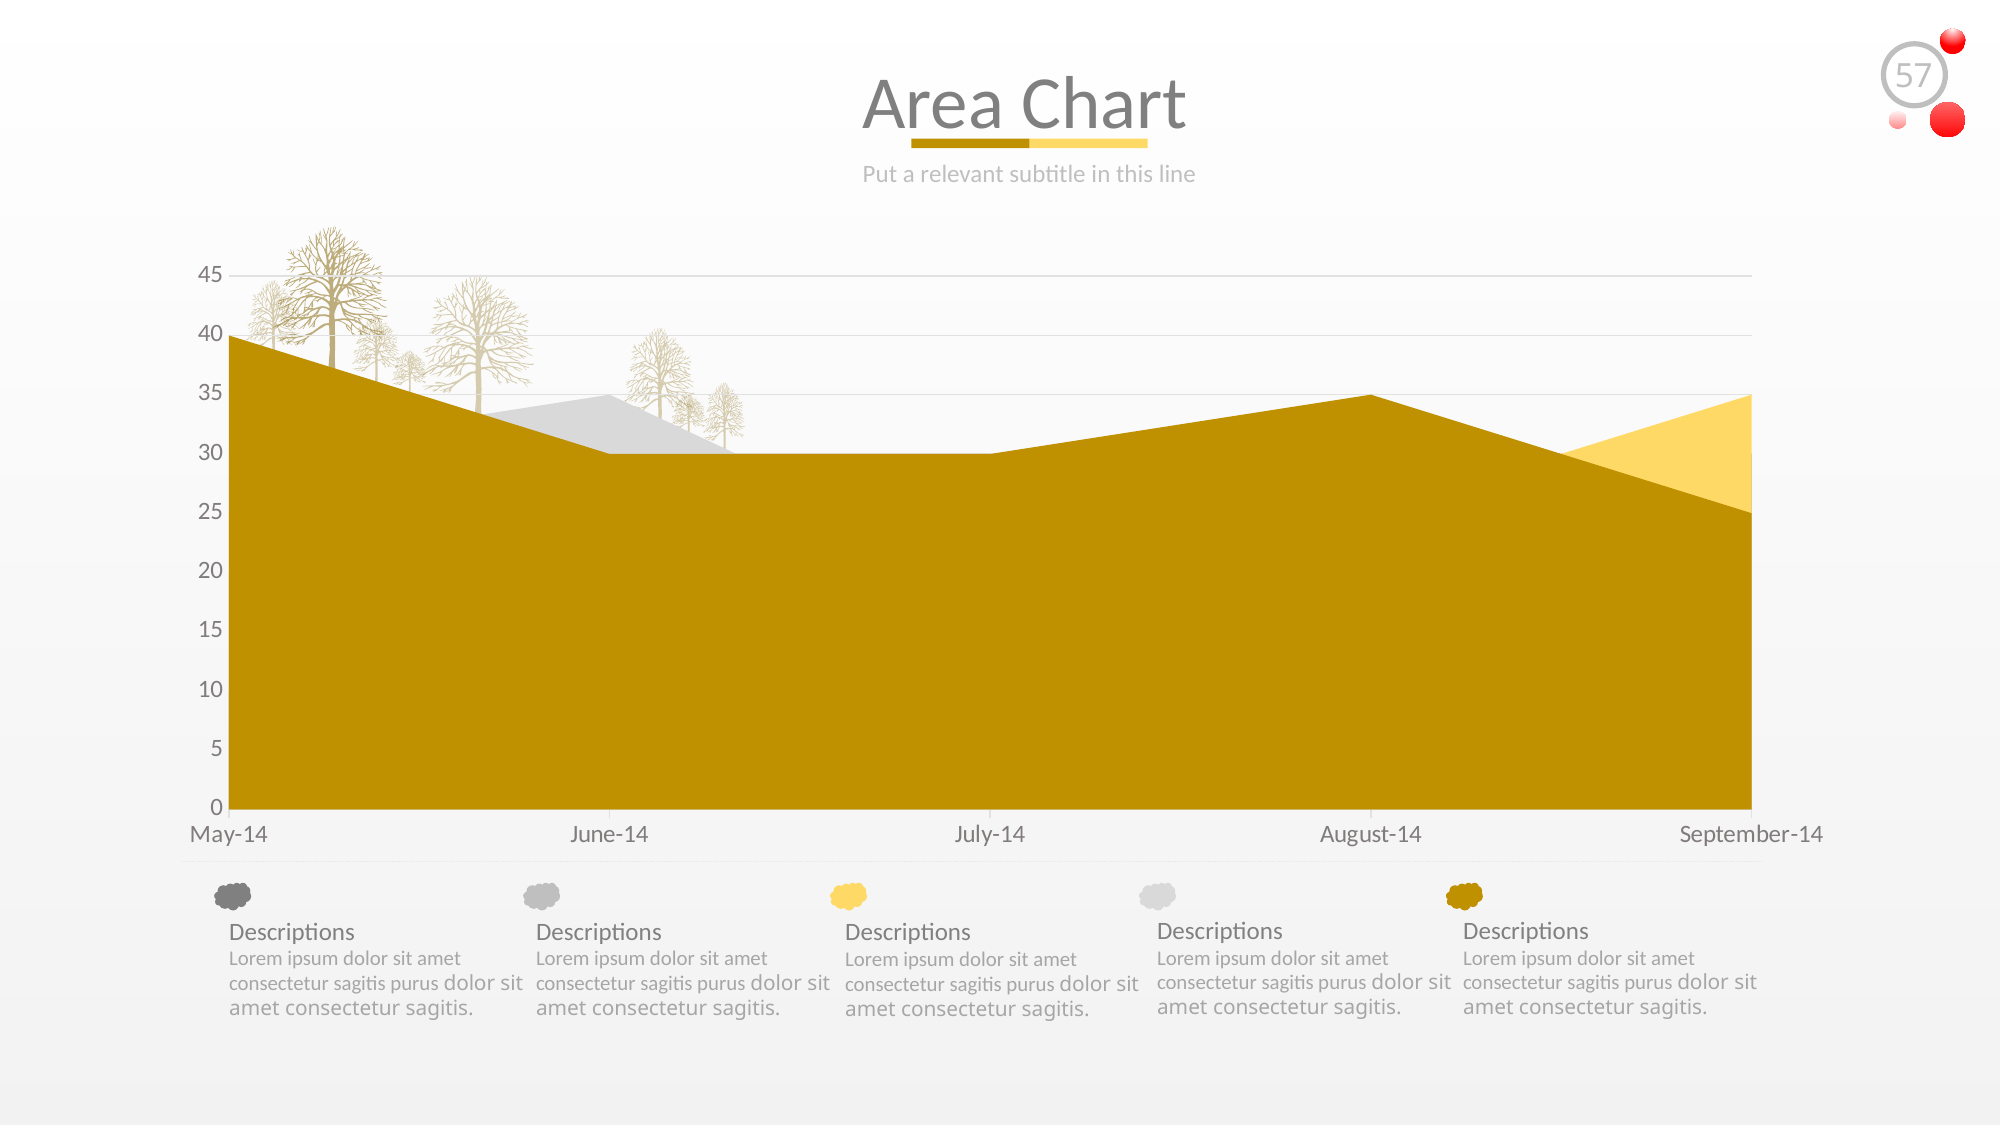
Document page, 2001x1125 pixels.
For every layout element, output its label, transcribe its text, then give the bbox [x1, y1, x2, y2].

text_box Put a relevant subtitle in this line [792, 142, 1267, 202]
text_box Area Chart [597, 1, 1454, 152]
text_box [214, 882, 1483, 895]
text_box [214, 895, 1780, 1040]
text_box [911, 138, 1148, 149]
chart [155, 251, 1858, 862]
text_box [304, 226, 364, 251]
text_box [1876, 28, 1966, 138]
